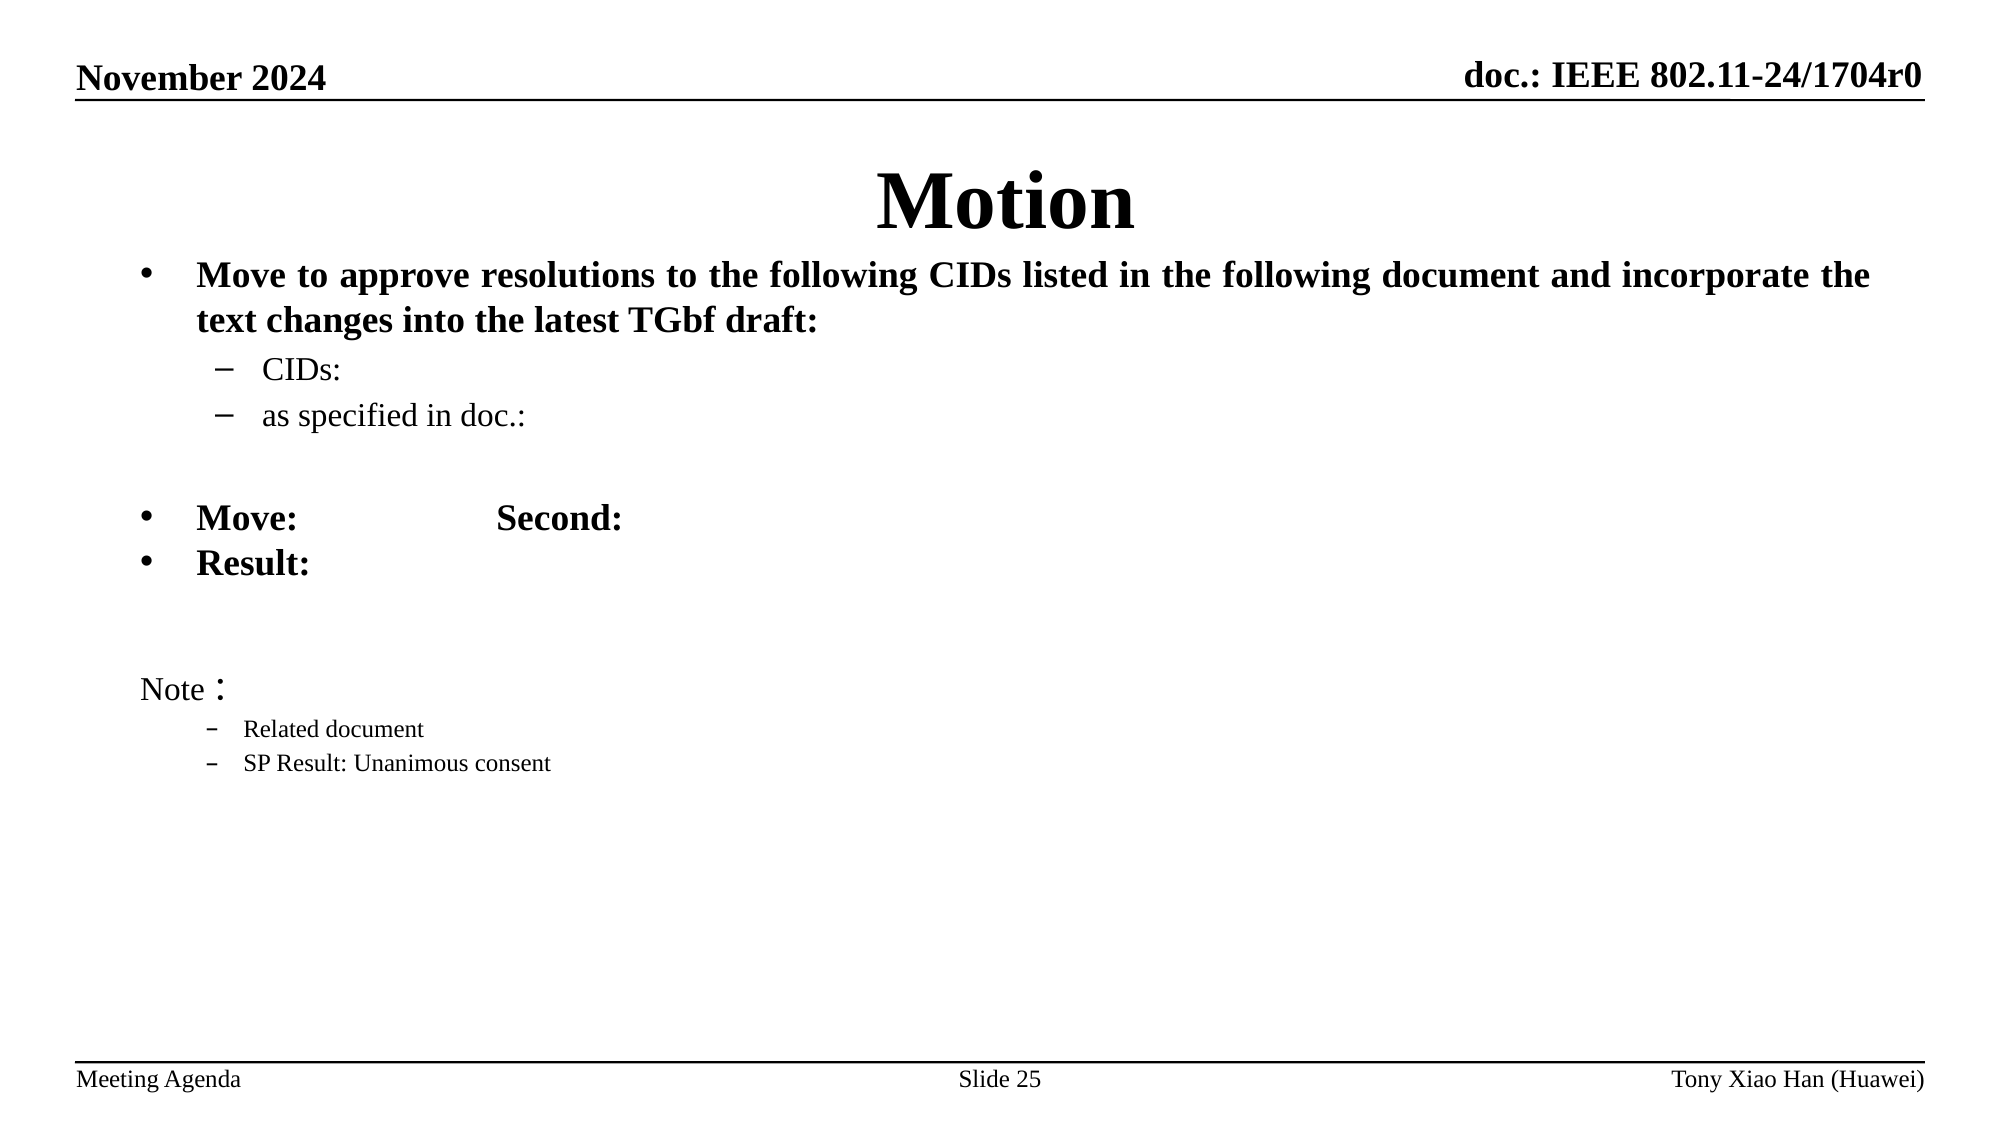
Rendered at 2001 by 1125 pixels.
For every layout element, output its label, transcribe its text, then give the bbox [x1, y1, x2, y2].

text_box Motion [368, 137, 1644, 212]
text_box Move to approve resolutions to the following CIDs listed in the following document and incorporate the text changes into the latest TGbf draft: CIDs: as specified in doc.: Move: Second: Result: Note： Related document SP Result: Unanimous consent [125, 212, 1888, 988]
